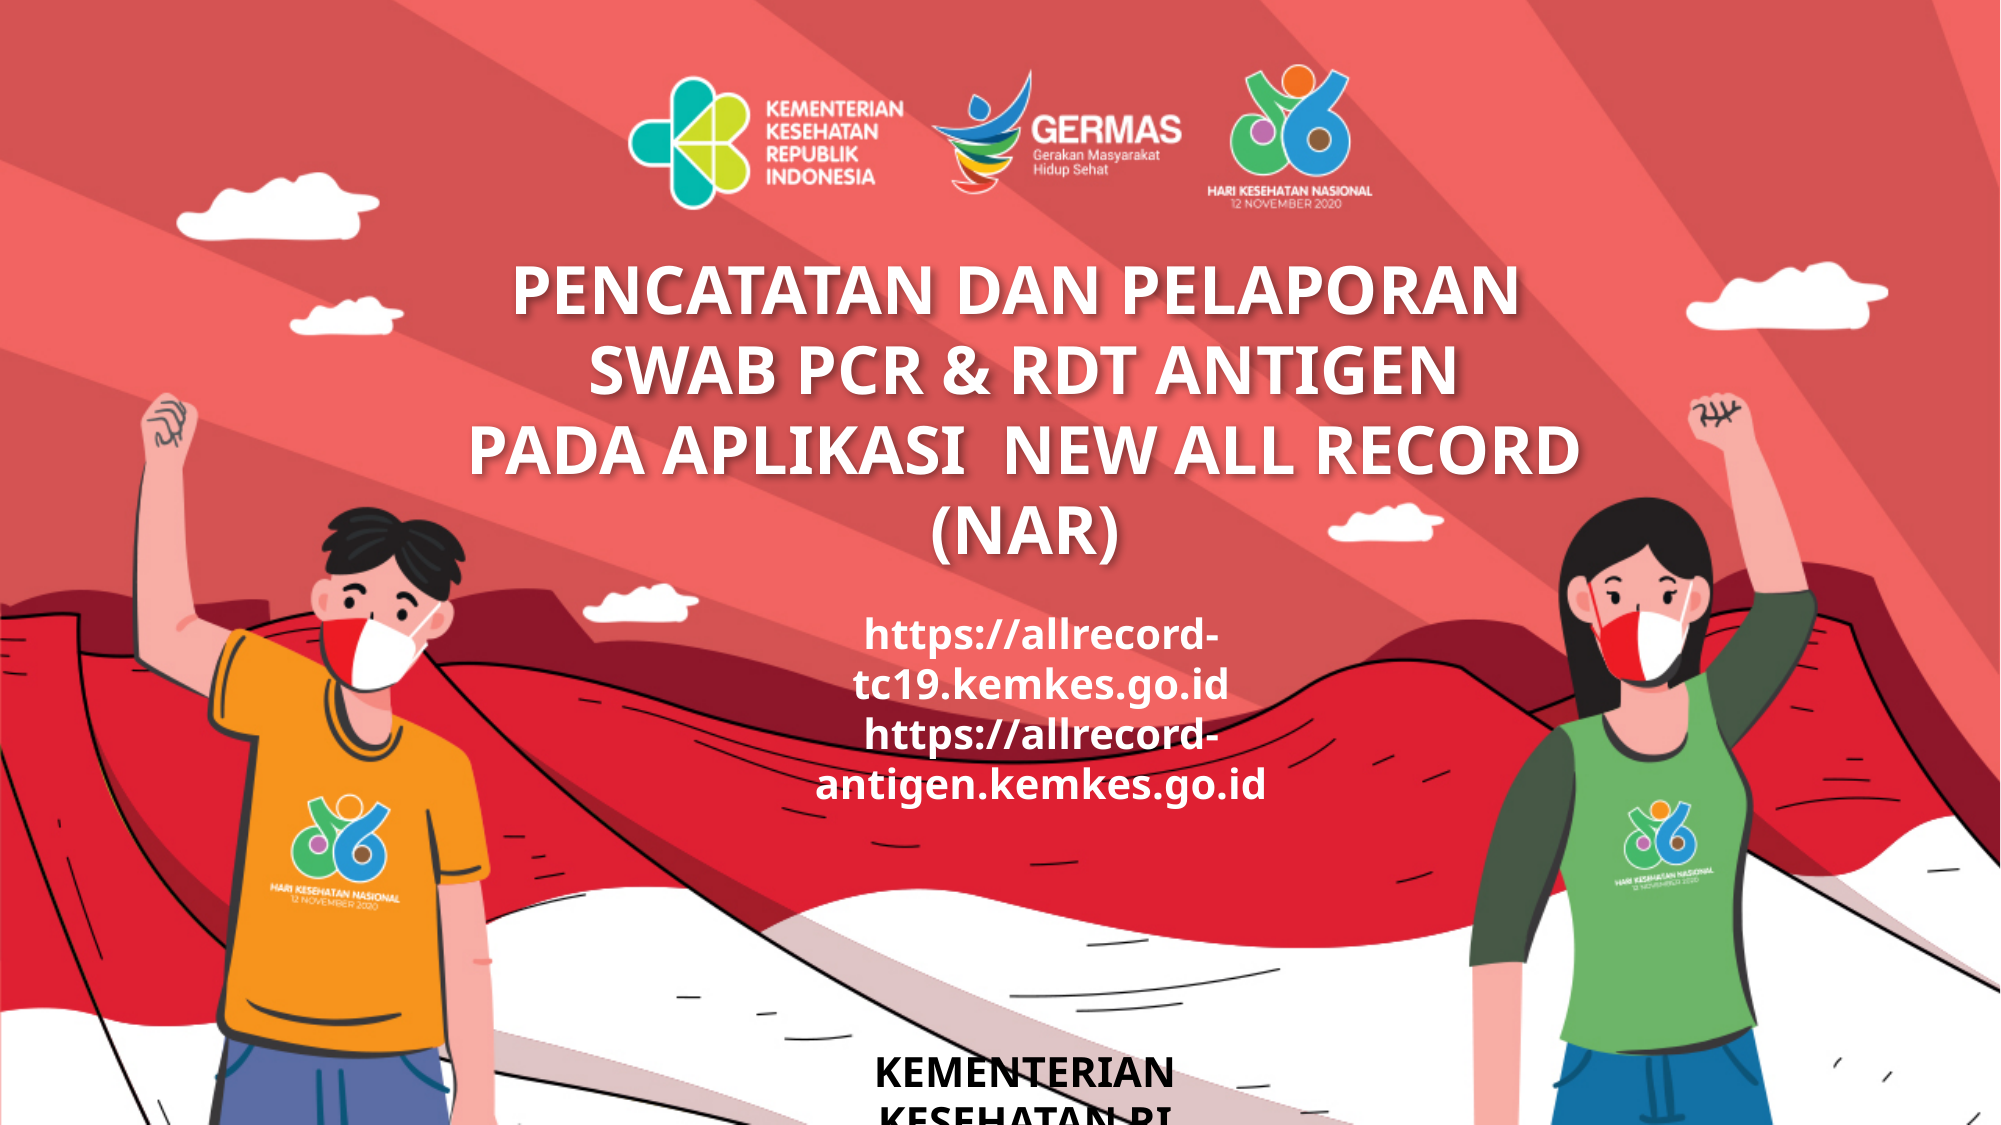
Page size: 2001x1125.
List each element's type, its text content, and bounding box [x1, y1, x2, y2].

text_box KEMENTERIAN KESEHATAN RI [747, 1038, 1303, 1125]
text_box PENCATATAN DAN PELAPORAN SWAB PCR & RDT ANTIGEN PADA APLIKASI NEW ALL RECORD (NAR) [355, 240, 1695, 576]
text_box https://allrecord-tc19.kemkes.go.id https://allrecord-antigen.kemkes.go.id [690, 600, 1392, 816]
picture [0, 0, 2001, 1125]
